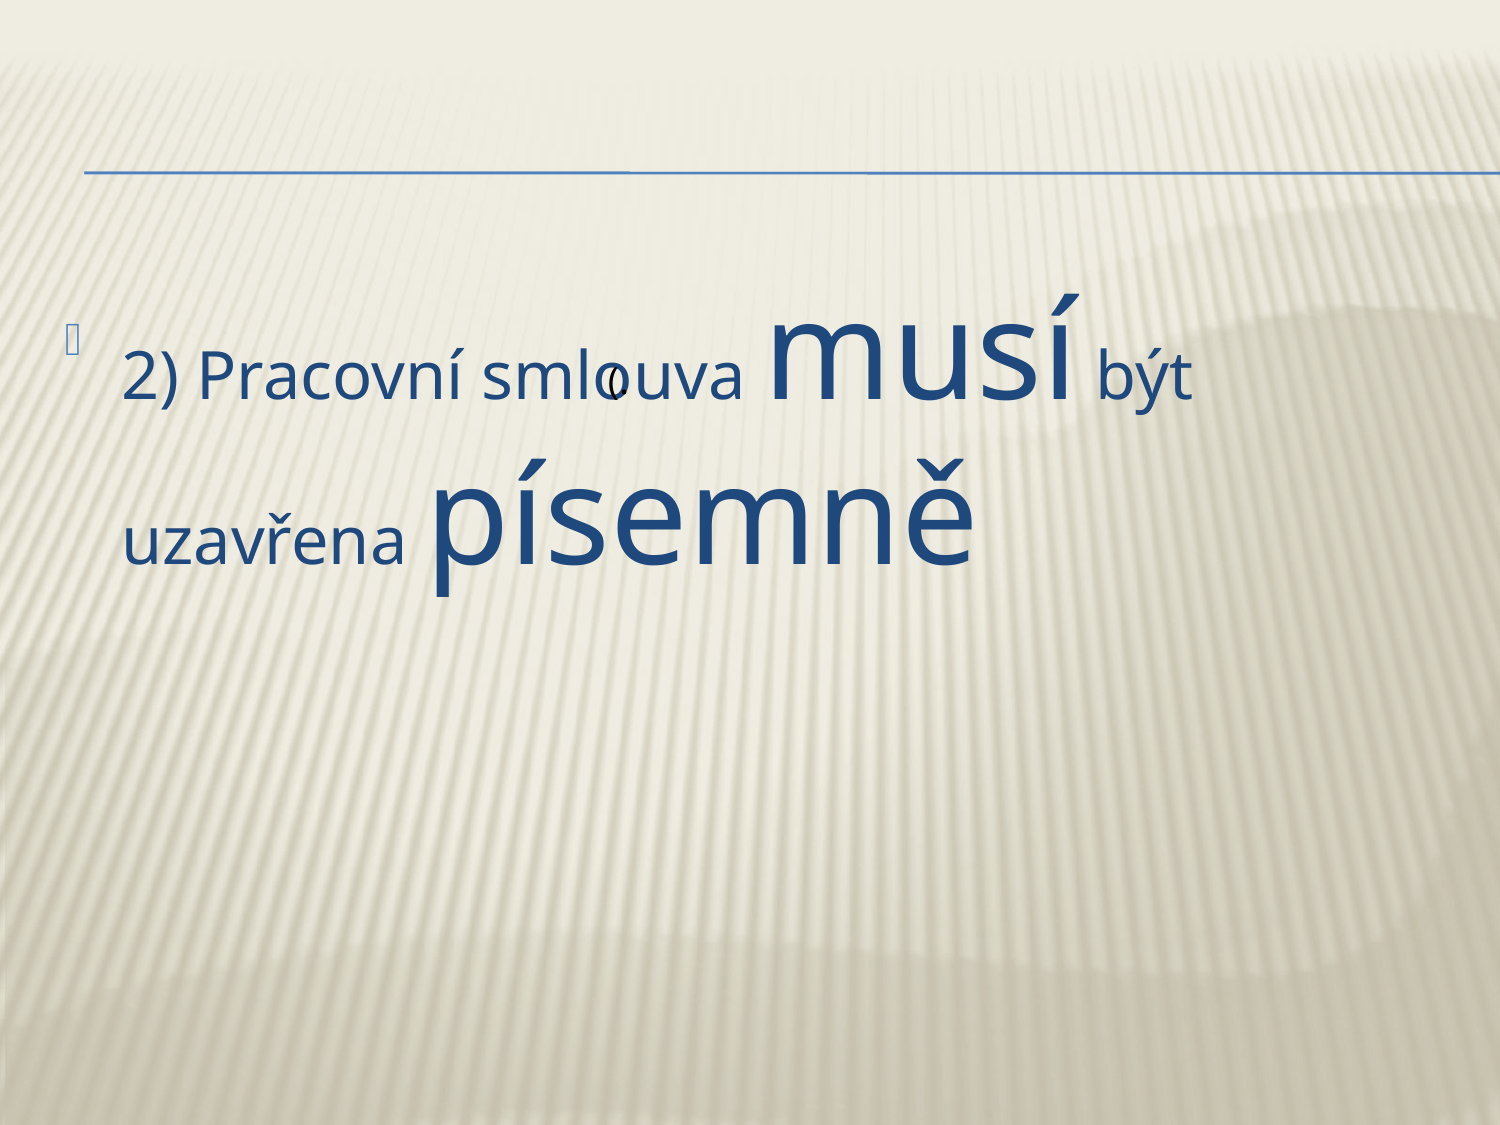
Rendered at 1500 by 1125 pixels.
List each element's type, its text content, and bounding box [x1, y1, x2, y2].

text_box (. [112, 349, 1125, 410]
list 2) Pracovní smlouva musí být uzavřena písemně [50, 254, 1475, 998]
